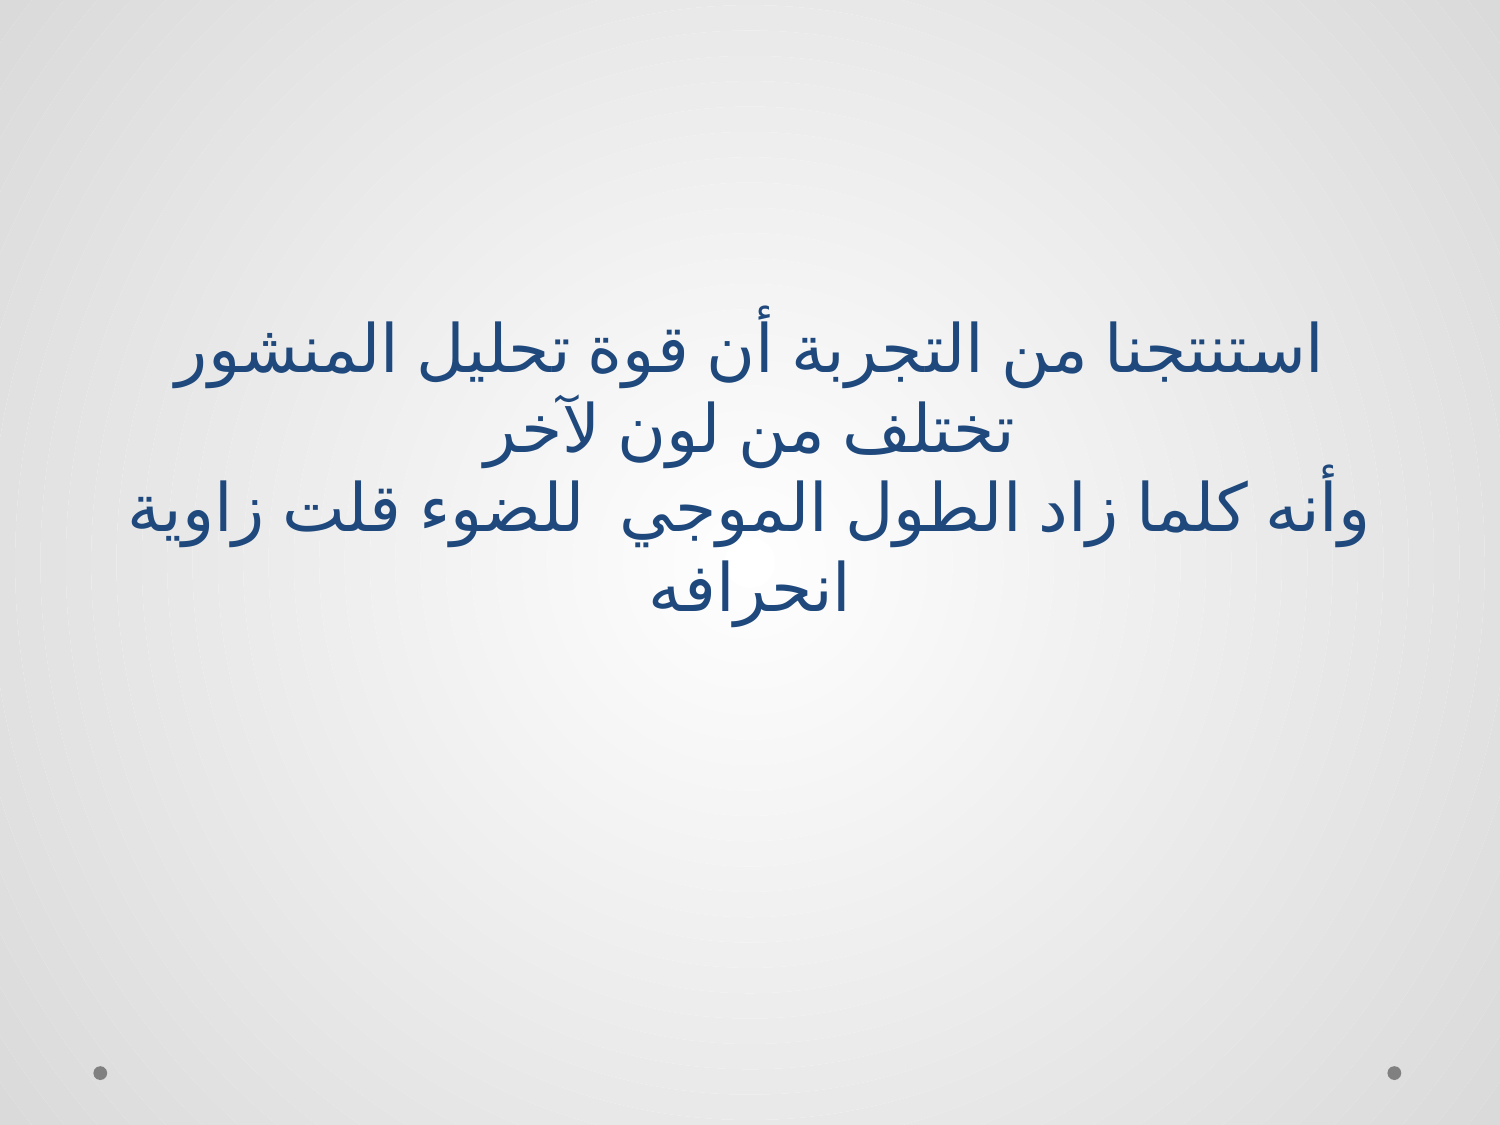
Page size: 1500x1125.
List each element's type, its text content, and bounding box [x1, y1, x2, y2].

title استنتجنا من التجربة أن قوة تحليل المنشور تختلف من لون لآخر وأنه كلما زاد الطول الموجي للضوء قلت زاوية انحرافه [112, 99, 1388, 633]
